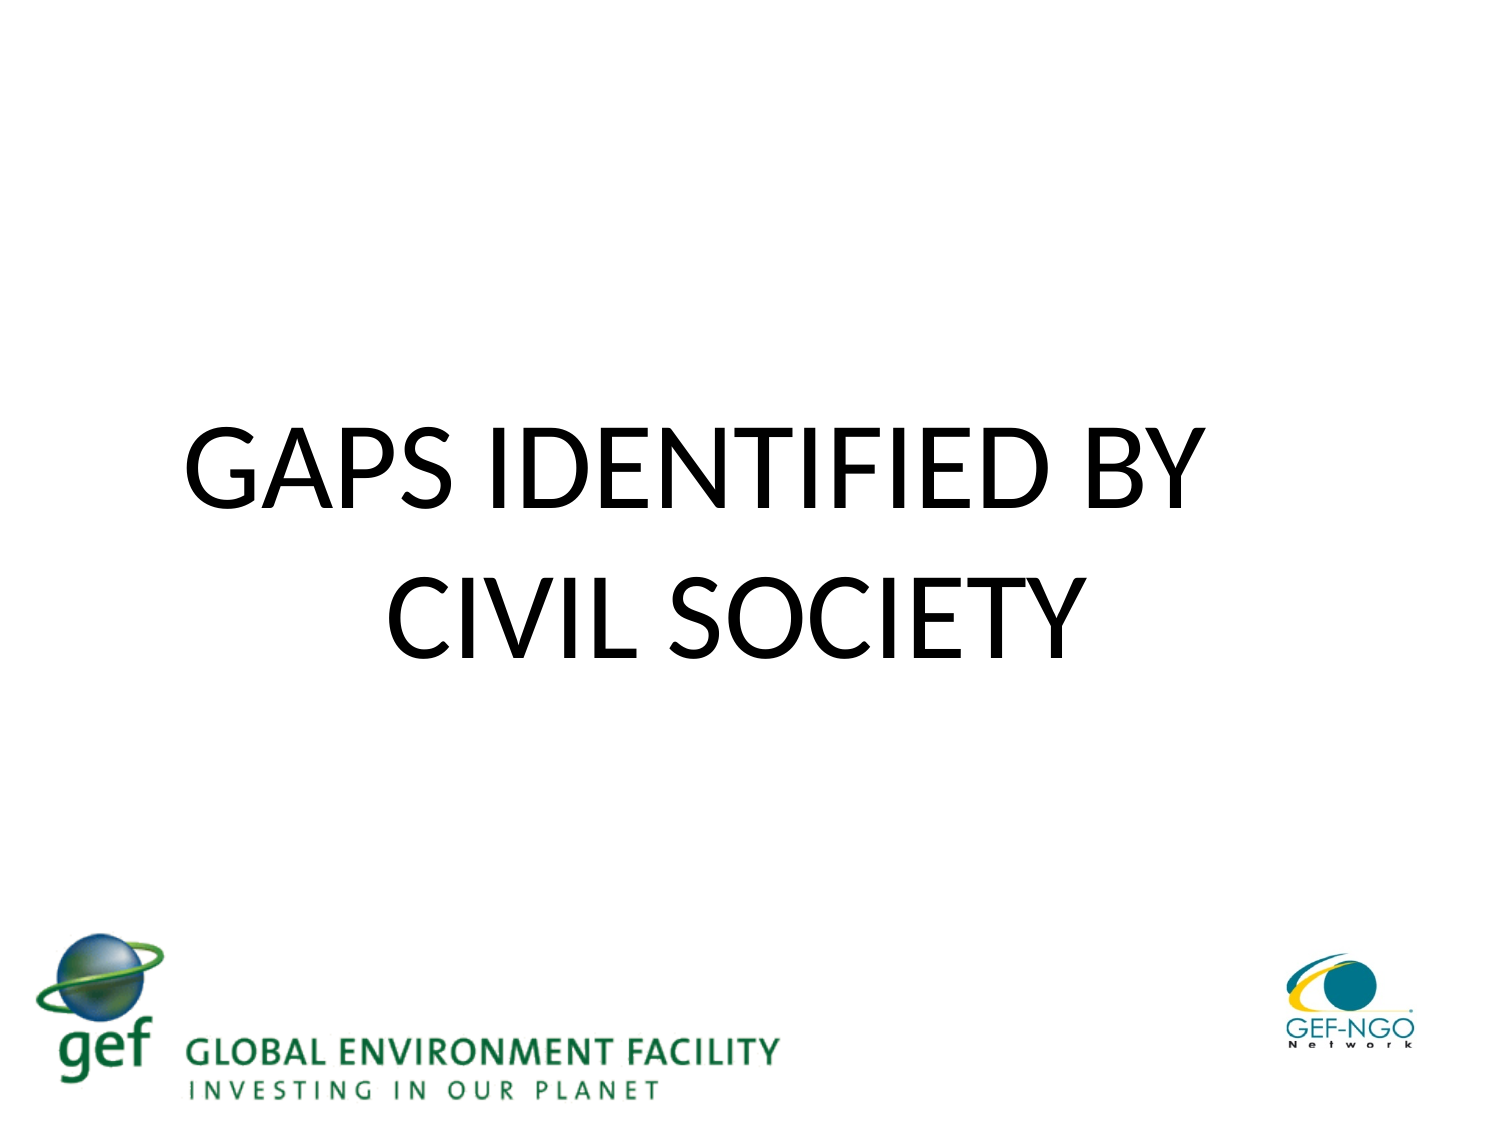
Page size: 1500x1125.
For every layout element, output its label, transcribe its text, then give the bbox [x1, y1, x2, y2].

picture [1274, 938, 1426, 1063]
title GAPS IDENTIFIED BY CIVIL SOCIETY [62, 162, 1413, 905]
picture [25, 916, 798, 1113]
